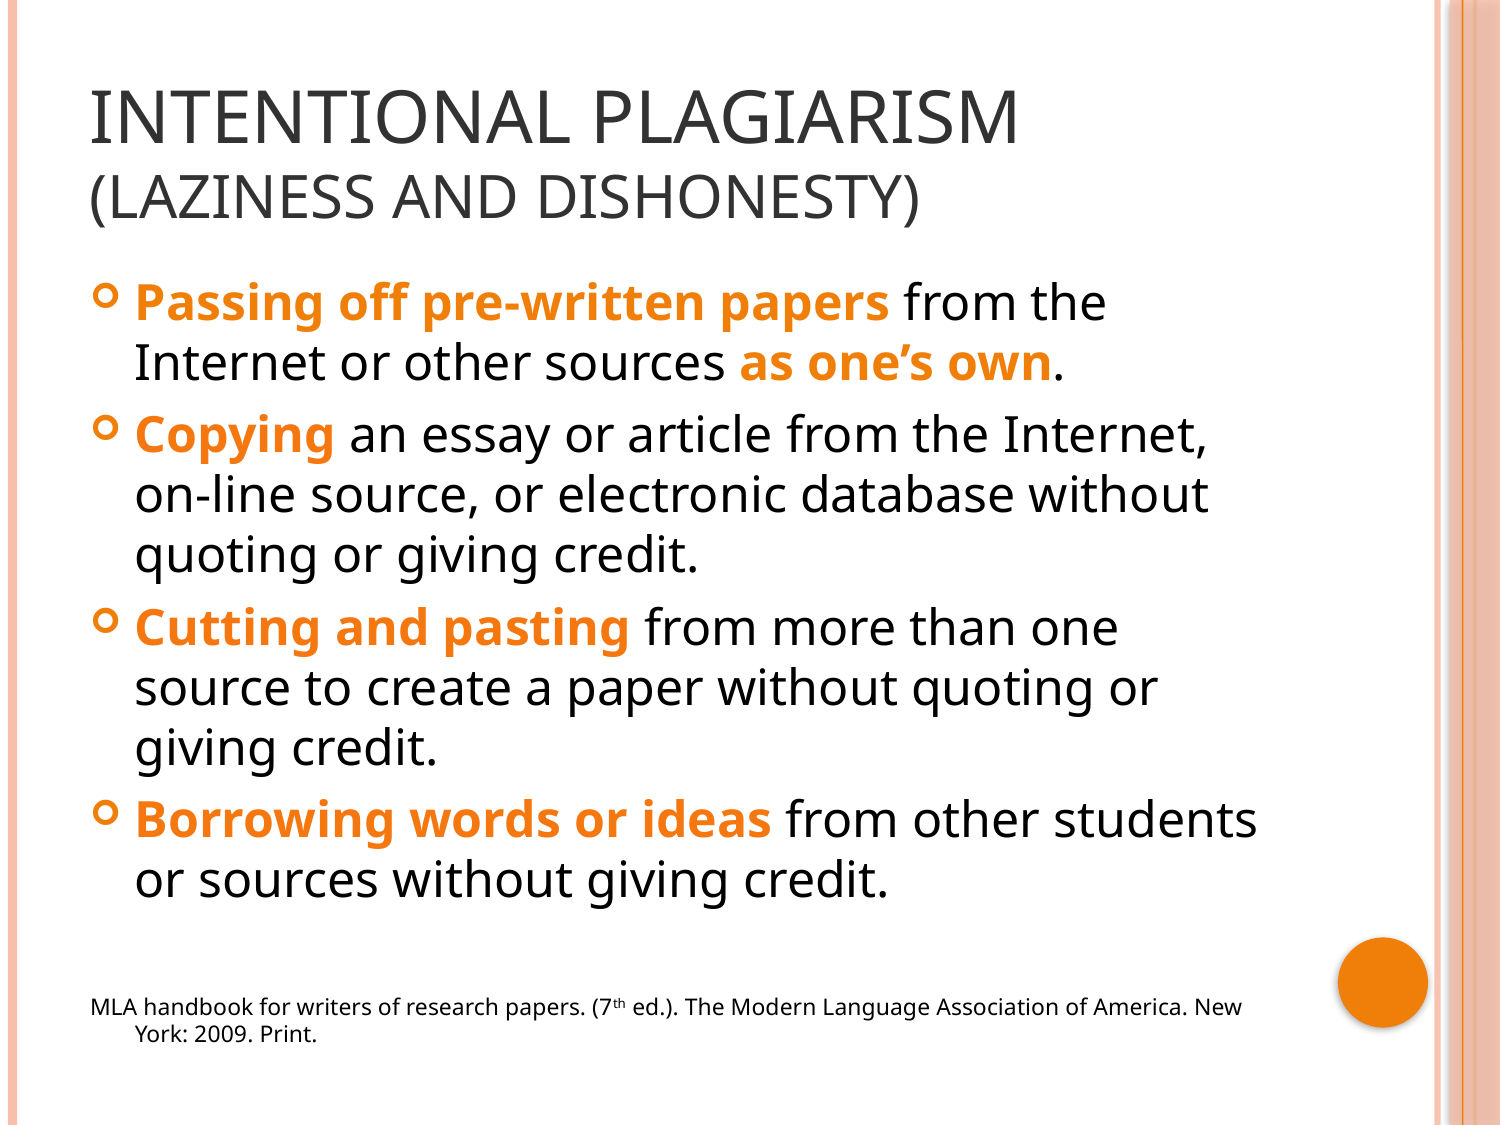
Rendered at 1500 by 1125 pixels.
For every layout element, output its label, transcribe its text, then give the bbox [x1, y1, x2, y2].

title Intentional Plagiarism (laziness and dishonesty) [75, 62, 1300, 238]
list Passing off pre-written papers from the Internet or other sources as one’s own. Copying an essay or article from the Internet, on-line source, or electronic database without quoting or giving credit. Cutting and pasting from more than one source to create a paper without quoting or giving credit. Borrowing words or ideas from other students or sources without giving credit. MLA handbook for writers of research papers. (7th ed.). The Modern Language Association of America. New York: 2009. Print. [74, 262, 1301, 1063]
